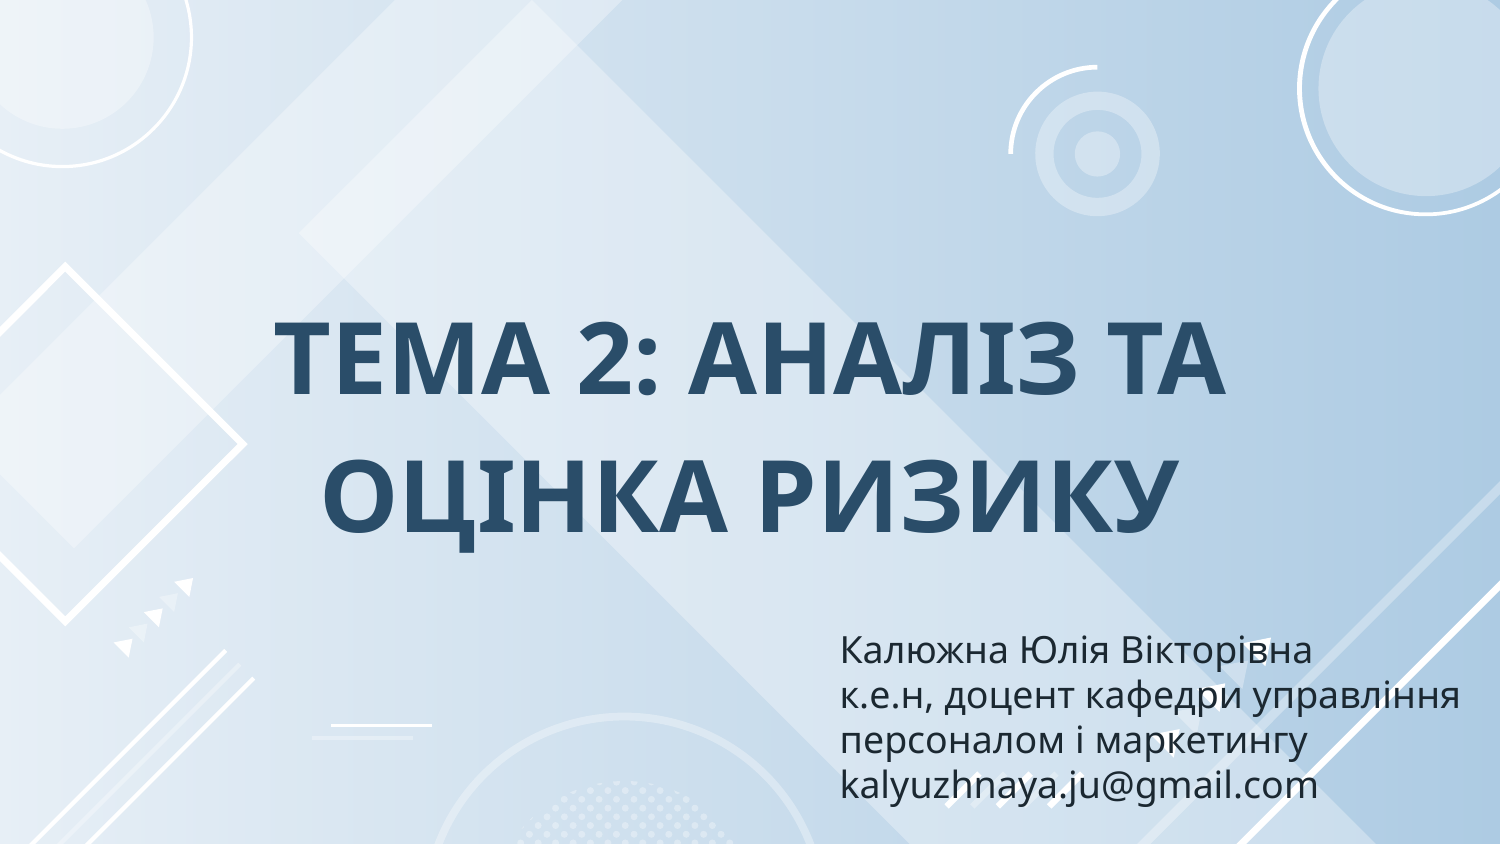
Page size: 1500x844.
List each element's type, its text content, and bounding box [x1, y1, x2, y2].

subtitle Калюжна Юлія Вікторівна к.е.н, доцент кафедри управління персоналом і маркетингу kalyuzhnaya.ju@gmail.com [824, 673, 1500, 759]
title ТЕМА 2: АНАЛІЗ ТА ОЦІНКА РИЗИКУ [228, 261, 1272, 568]
